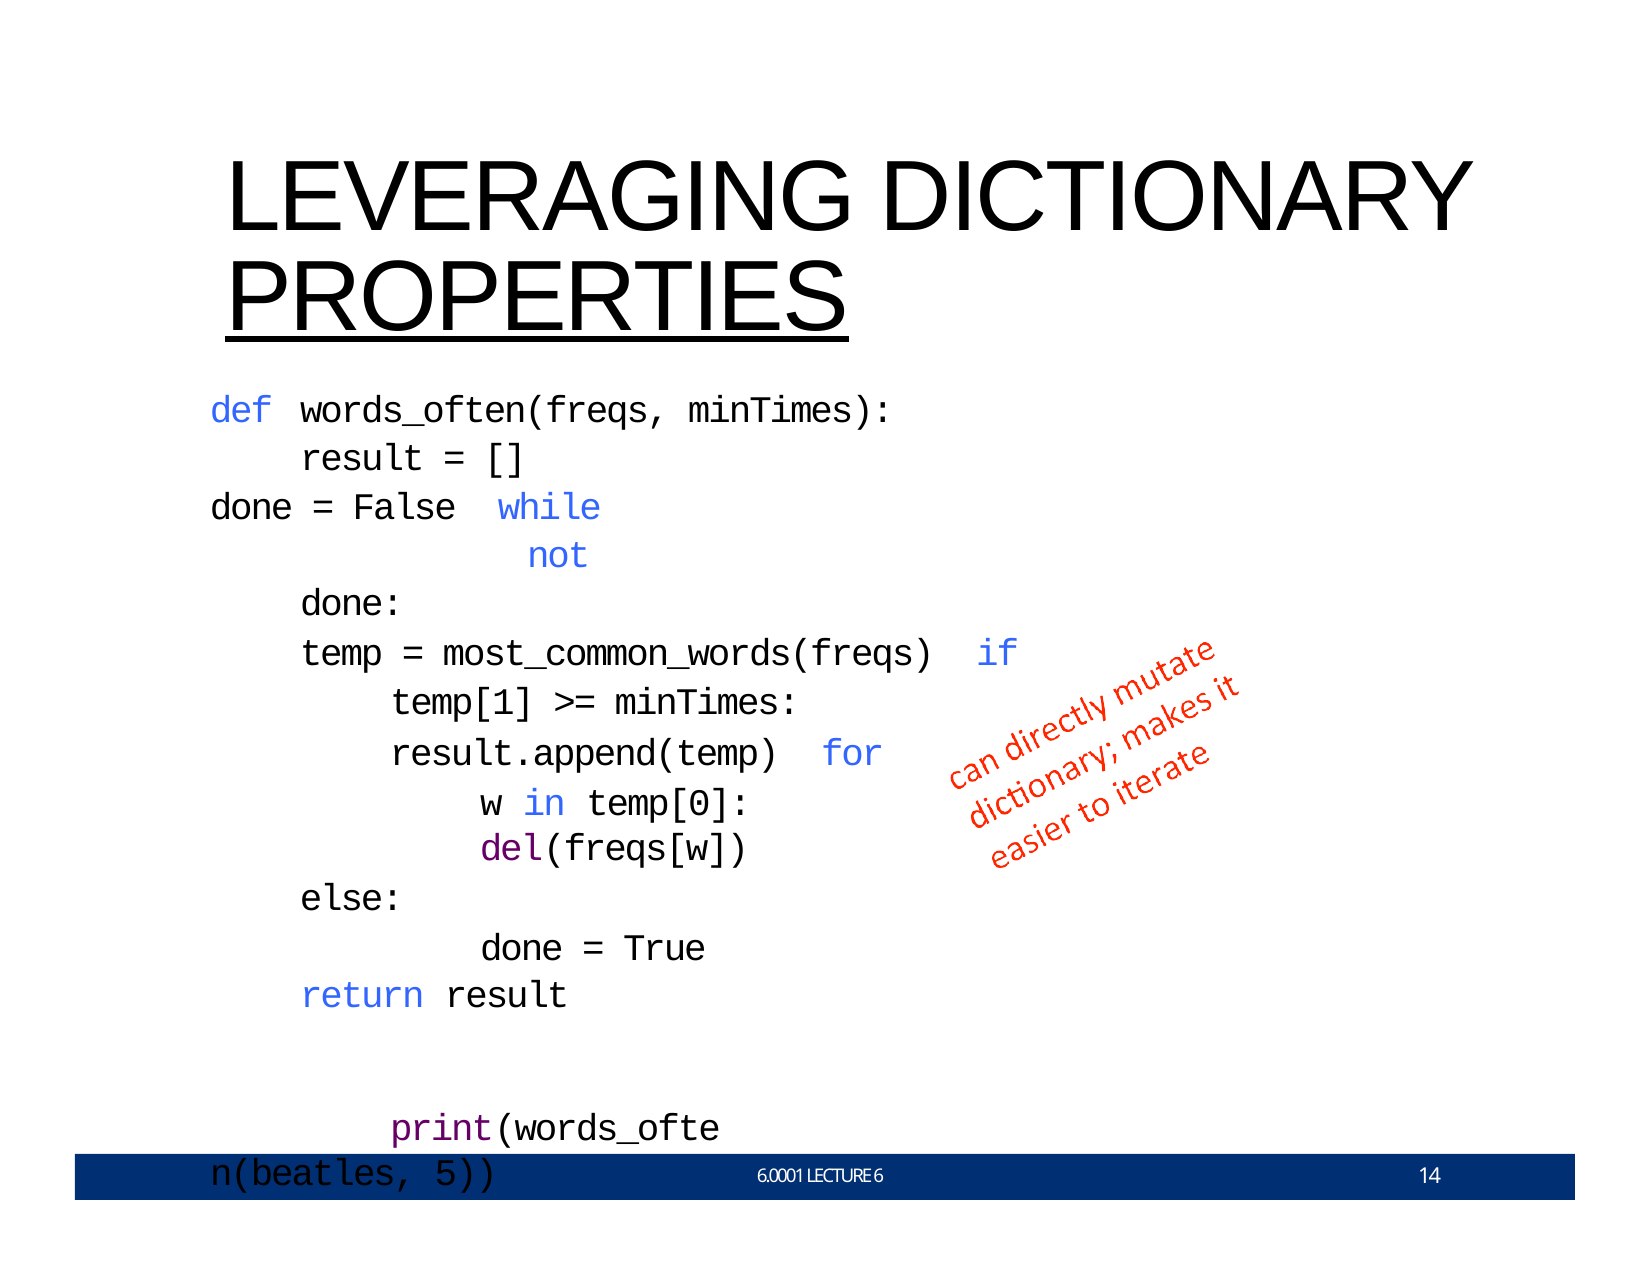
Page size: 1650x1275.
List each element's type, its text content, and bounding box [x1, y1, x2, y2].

title LEVERAGING DICTIONARY PROPERTIES [222, 128, 1613, 364]
text_box [950, 642, 1239, 868]
text_box def words_often(freqs, minTimes): result = [] done = False while not done: temp = most_common_words(freqs) if temp[1] >= minTimes: result.append(temp) for w in temp[0]: del(freqs[w]) else: done = True return result print(words_often(beatles, 5)) [207, 380, 1090, 1193]
slide_number 14 [1414, 1150, 1445, 1275]
footer 6.0001 LECTURE 6 [754, 1162, 897, 1275]
